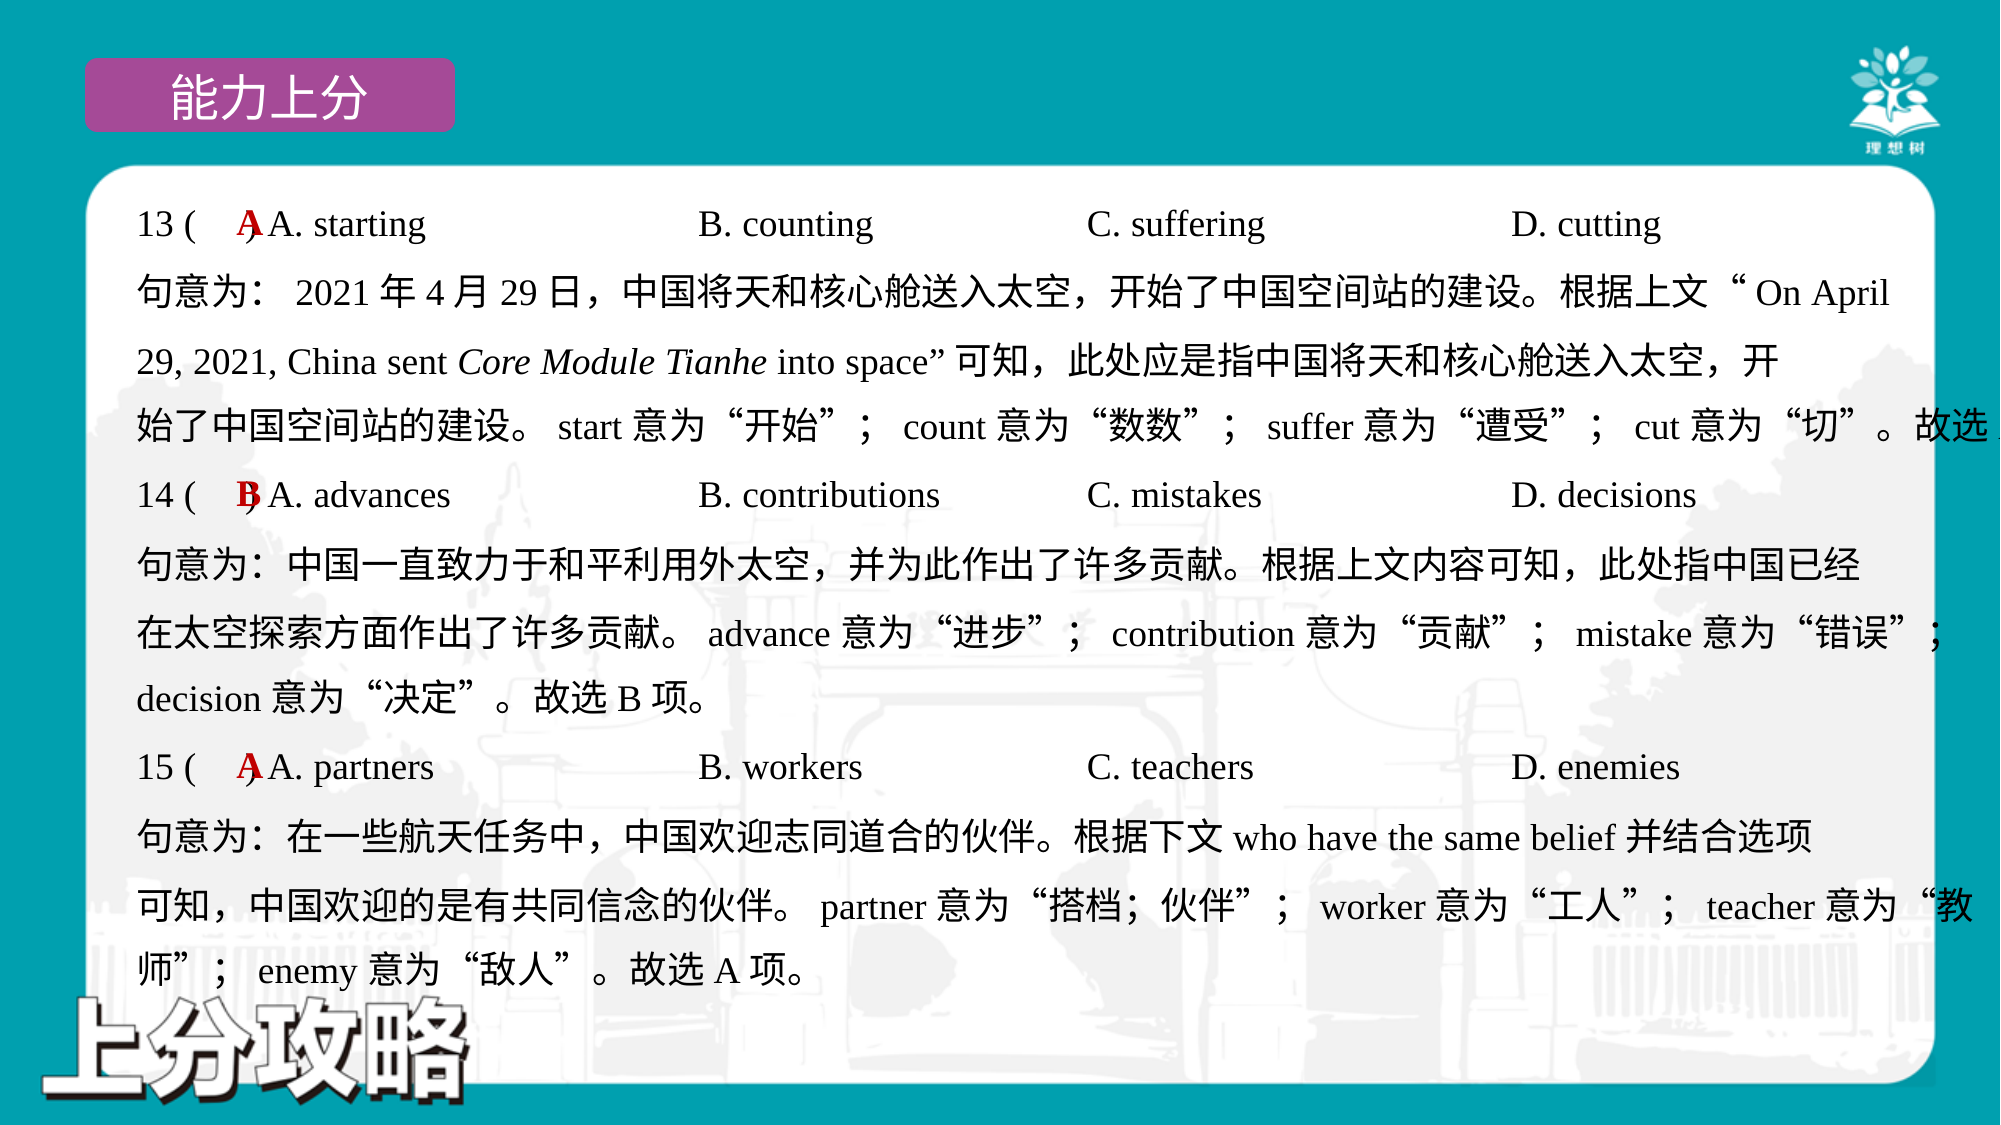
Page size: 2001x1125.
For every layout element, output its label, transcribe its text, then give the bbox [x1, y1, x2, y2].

text_box A [222, 719, 278, 780]
text_box 句意为：在一些航天任务中，中国欢迎志同道合的伙伴。根据下文who have the same belief并结合选项 可知，中国欢迎的是有共同信念的伙伴。partner意为“搭档；伙伴”；worker意为“工人”；teacher意为“教 师”；enemy意为“敌人”。故选A项。 [136, 789, 1865, 985]
text_box 句意为：2021年4月29日，中国将天和核心舱送入太空，开始了中国空间站的建设。根据上文“On April 29, 2021, China sent Core Module Tianhe into space”可知，此处应是指中国将天和核心舱送入太空，开 始了中国空间站的建设。start意为“开始”；count意为“数数”；suffer意为“遭受”；cut意为“切”。故选A项。 [136, 244, 1865, 441]
text_box 15 ( ) A. partners B. workers C. teachers D. enemies [136, 720, 222, 780]
picture [0, 0, 2000, 1125]
text_box 14 ( ) A. advances B. contributions C. mistakes D. decisions [136, 447, 222, 507]
text_box 13 ( ) A. starting B. counting C. suffering D. cutting [136, 176, 1865, 237]
text_box A [222, 176, 278, 236]
text_box 15 ( ) A. partners B. workers C. teachers D. enemies [278, 720, 1865, 780]
text_box 14 ( ) A. advances B. contributions C. mistakes D. decisions [276, 447, 1865, 507]
text_box B [222, 447, 276, 507]
text_box 句意为：中国一直致力于和平利用外太空，并为此作出了许多贡献。根据上文内容可知，此处指中国已经 在太空探索方面作出了许多贡献。advance意为“进步”；contribution意为“贡献”；mistake意为“错误”； decision意为“决定”。故选B项。 [136, 516, 1865, 713]
